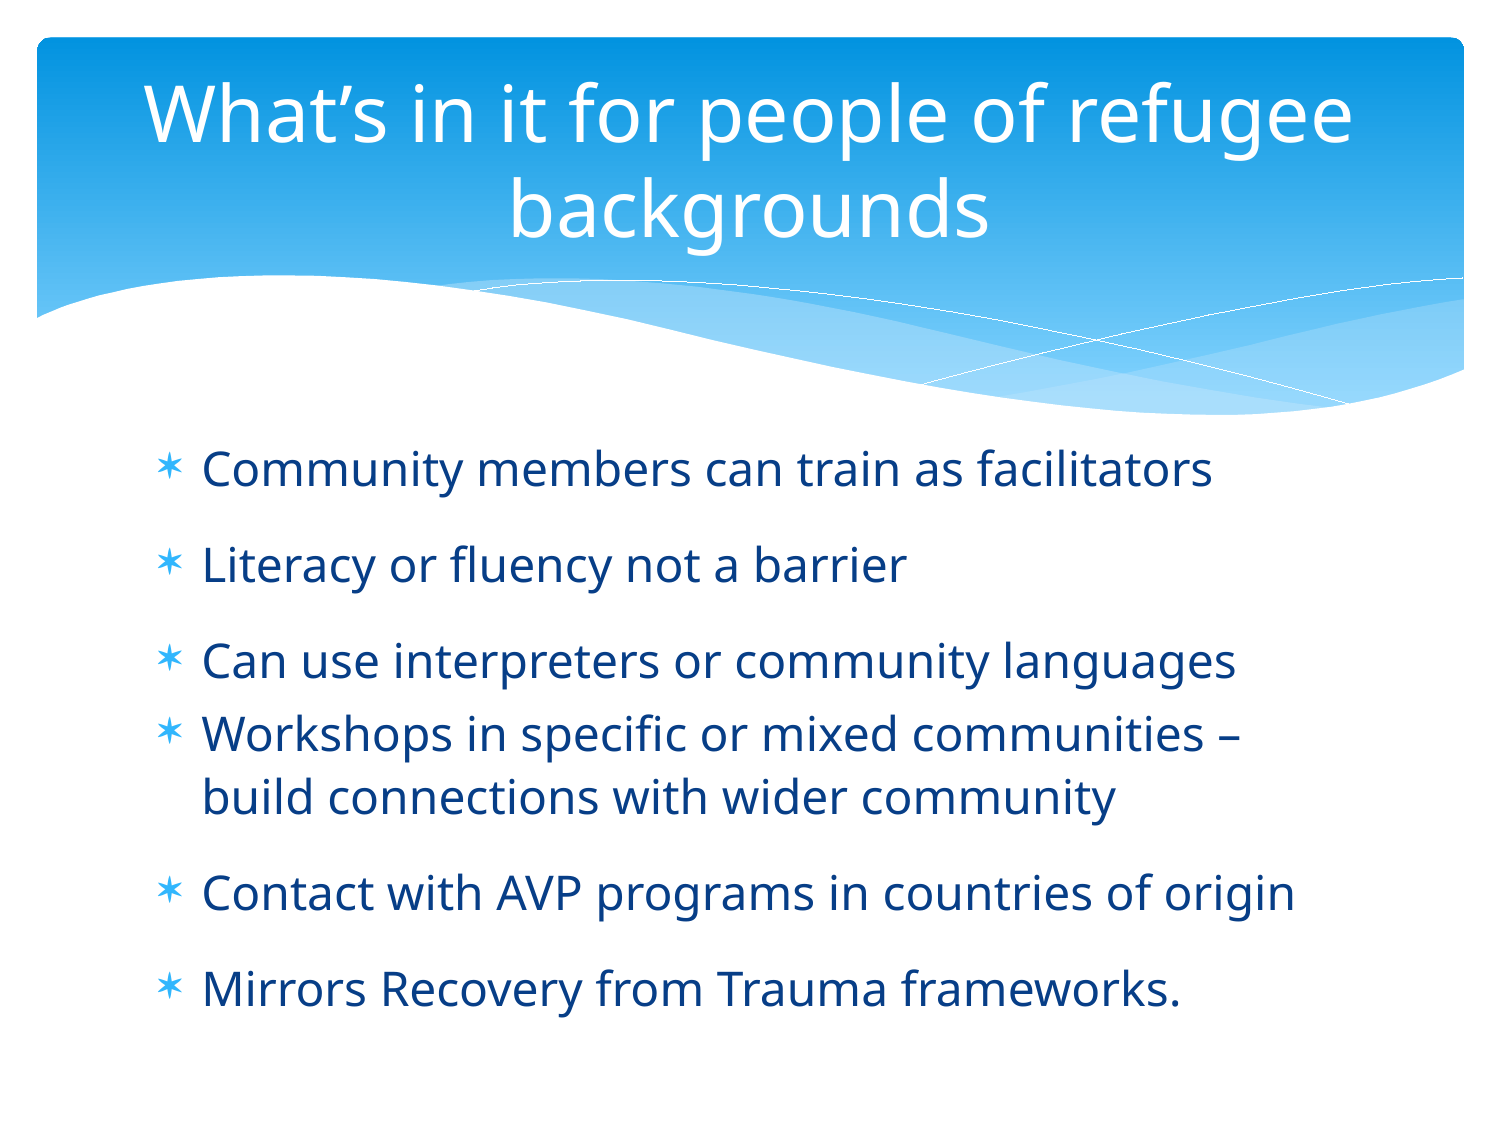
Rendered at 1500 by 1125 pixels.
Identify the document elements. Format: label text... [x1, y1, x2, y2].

list Community members can train as facilitators Literacy or fluency not a barrier Can use interpreters or community languages Workshops in specific or mixed communities – build connections with wider community Contact with AVP programs in countries of origin Mirrors Recovery from Trauma frameworks. [143, 402, 1359, 1087]
title What’s in it for people of refugee backgrounds [75, 55, 1425, 261]
